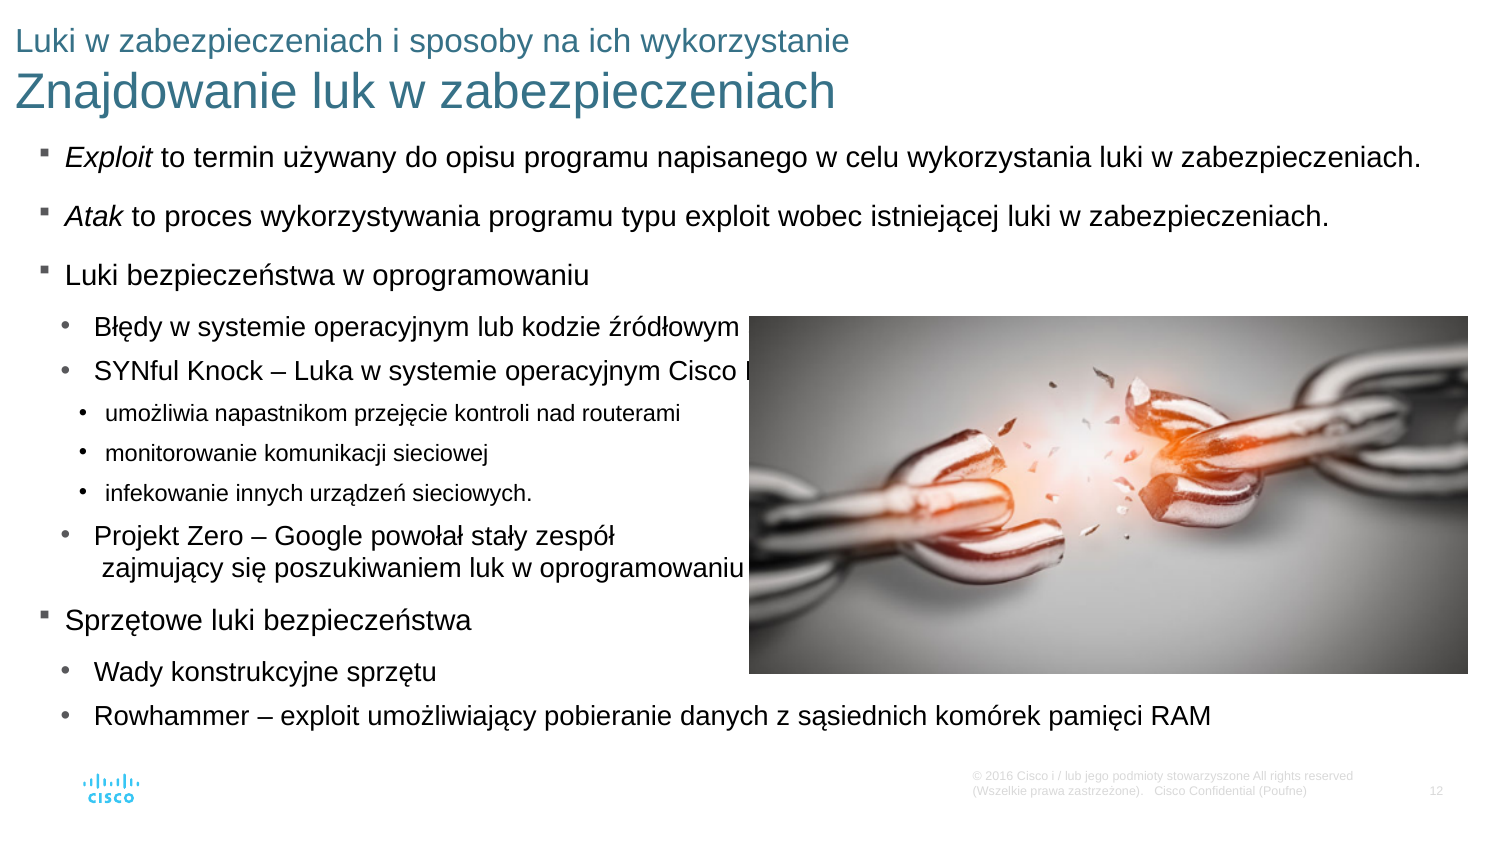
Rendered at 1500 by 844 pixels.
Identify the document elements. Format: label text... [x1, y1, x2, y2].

list Exploit to termin używany do opisu programu napisanego w celu wykorzystania luki w zabezpieczeniach. Atak to proces wykorzystywania programu typu exploit wobec istniejącej luki w zabezpieczeniach. Luki bezpieczeństwa w oprogramowaniu Błędy w systemie operacyjnym lub kodzie źródłowym aplikacji SYNful Knock – Luka w systemie operacyjnym Cisco IOS umożliwia napastnikom przejęcie kontroli nad routerami monitorowanie komunikacji sieciowej infekowanie innych urządzeń sieciowych. Projekt Zero – Google powołał stały zespół zajmujący się poszukiwaniem luk w oprogramowaniu Sprzętowe luki bezpieczeństwa Wady konstrukcyjne sprzętu Rowhammer – exploit umożliwiający pobieranie danych z sąsiednich komórek pamięci RAM [23, 131, 1476, 770]
title Luki w zabezpieczeniach i sposoby na ich wykorzystanie Znajdowanie luk w zabezpieczeniach [0, 6, 1500, 131]
picture [749, 316, 1468, 675]
